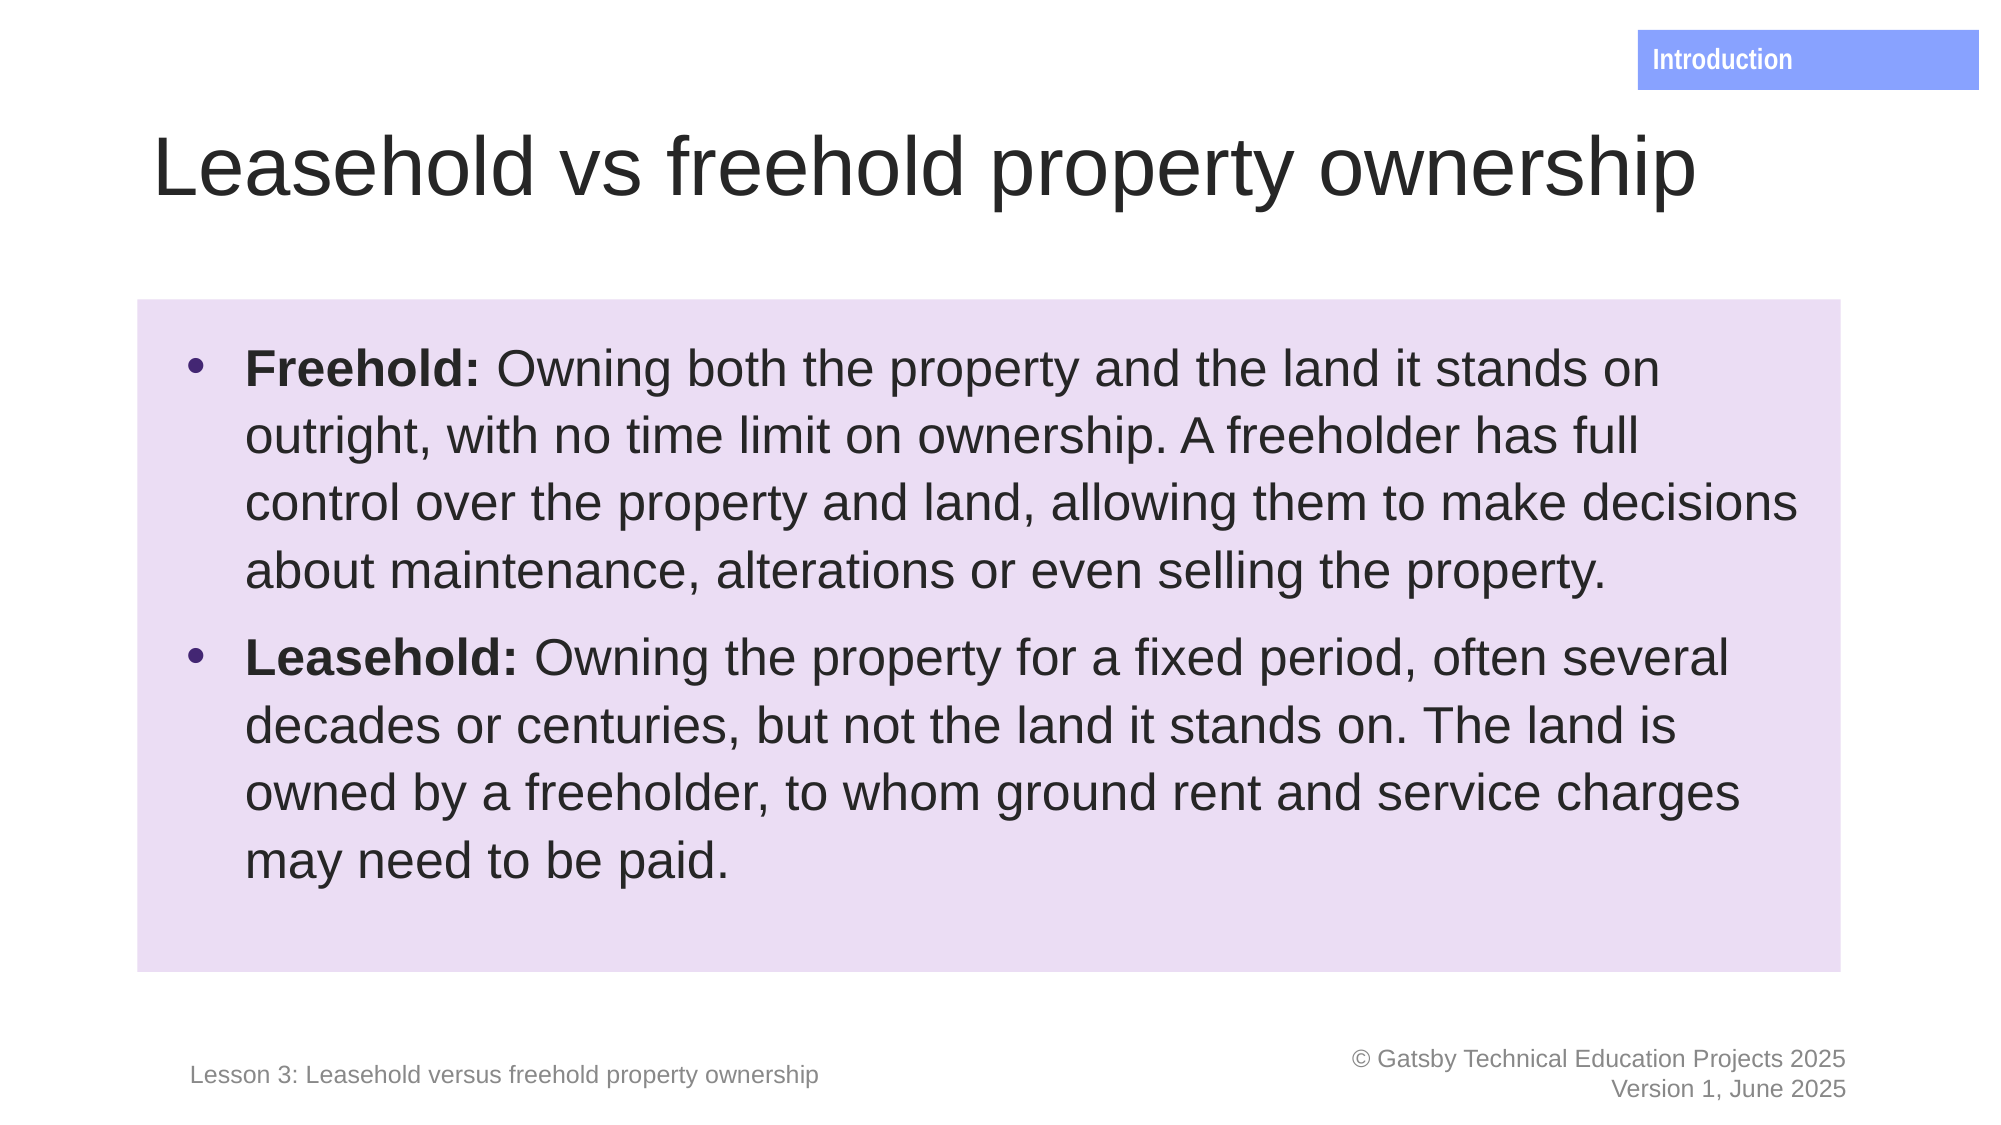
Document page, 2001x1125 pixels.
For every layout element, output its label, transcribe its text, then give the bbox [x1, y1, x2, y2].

text_box Freehold: Owning both the property and the land it stands on outright, with no time limit on ownership. A freeholder has full control over the property and land, allowing them to make decisions about maintenance, alterations or even selling the property. Leasehold: Owning the property for a fixed period, often several decades or centuries, but not the land it stands on. The land is owned by a freeholder, to whom ground rent and service charges may need to be paid. [137, 299, 1841, 972]
title Leasehold vs freehold property ownership [137, 59, 1863, 278]
list Lesson 3: Leasehold versus freehold property ownership [137, 1042, 944, 1103]
list Introduction [1637, 29, 1979, 90]
